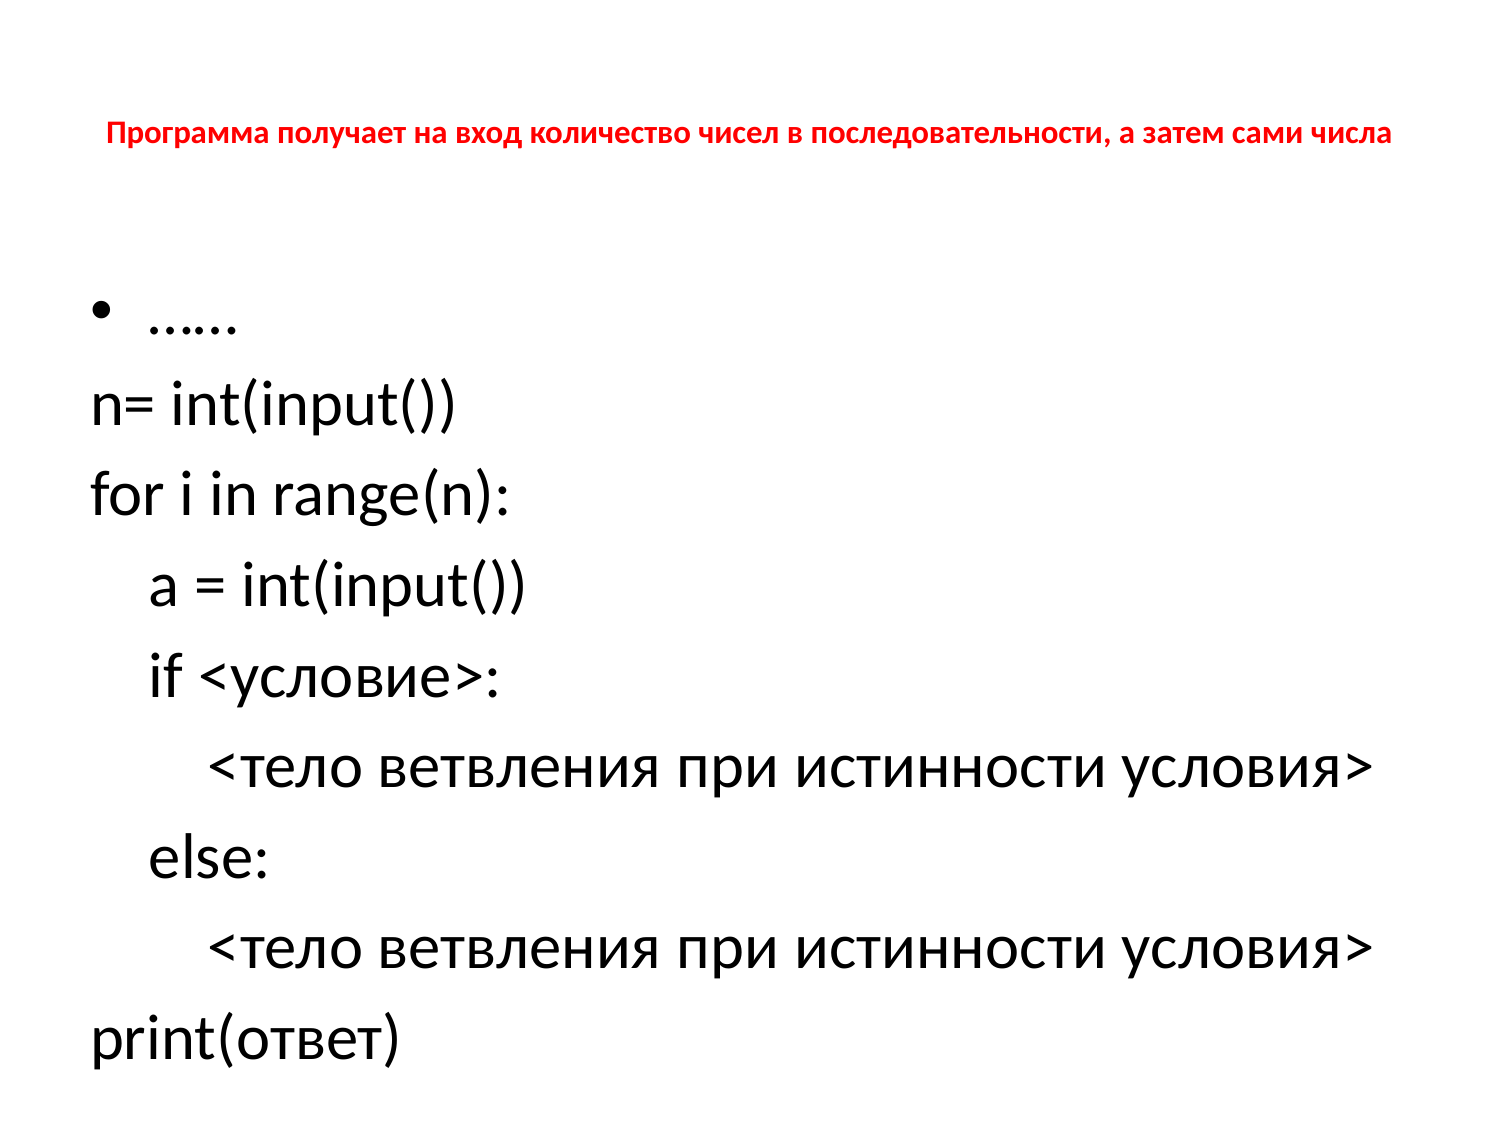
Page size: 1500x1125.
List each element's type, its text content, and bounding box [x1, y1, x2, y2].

list …… n= int(input()) for i in range(n): a = int(input()) if <условие>: <тело ветвления при истинности условия> else: <тело ветвления при истинности условия> print(ответ) [75, 262, 1425, 1094]
title Программа получает на вход количество чисел в последовательности, а затем сами числа [75, 45, 1425, 233]
